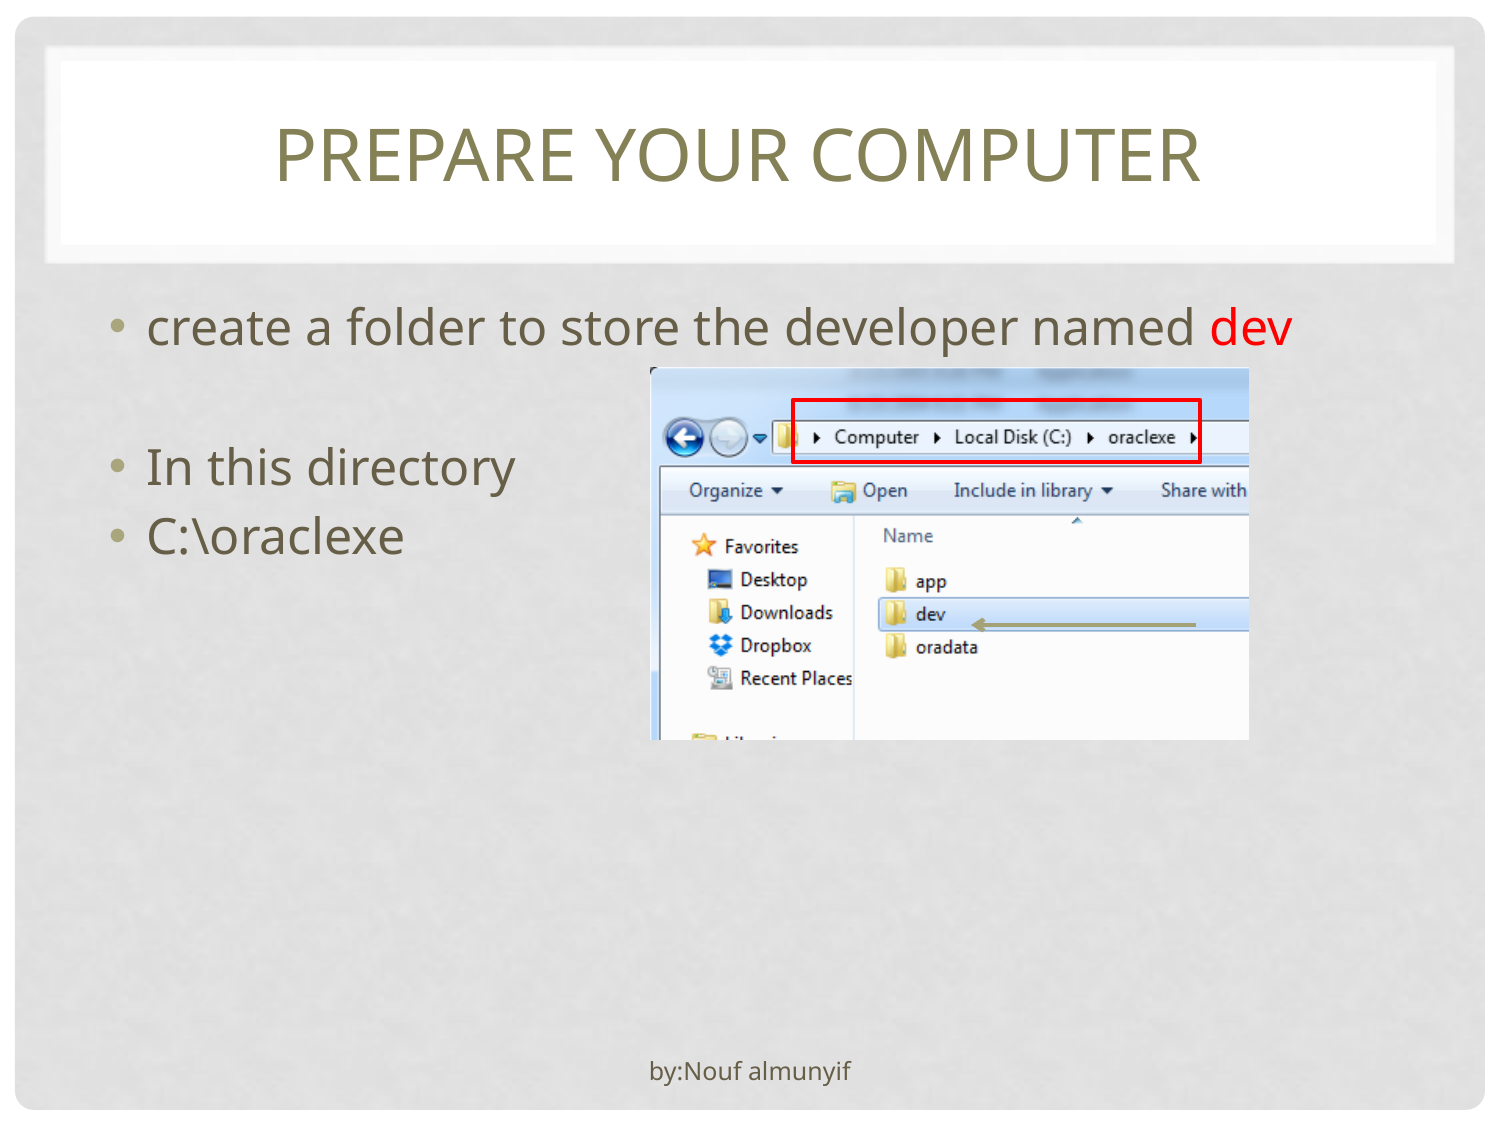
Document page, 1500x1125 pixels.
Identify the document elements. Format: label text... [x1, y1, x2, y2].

title Prepare your computer [69, 66, 1425, 238]
list create a folder to store the developer named dev In this directory C:\oraclexe [75, 287, 1425, 1005]
footer by:Nouf almunyif [512, 1042, 988, 1103]
picture [649, 367, 1249, 741]
